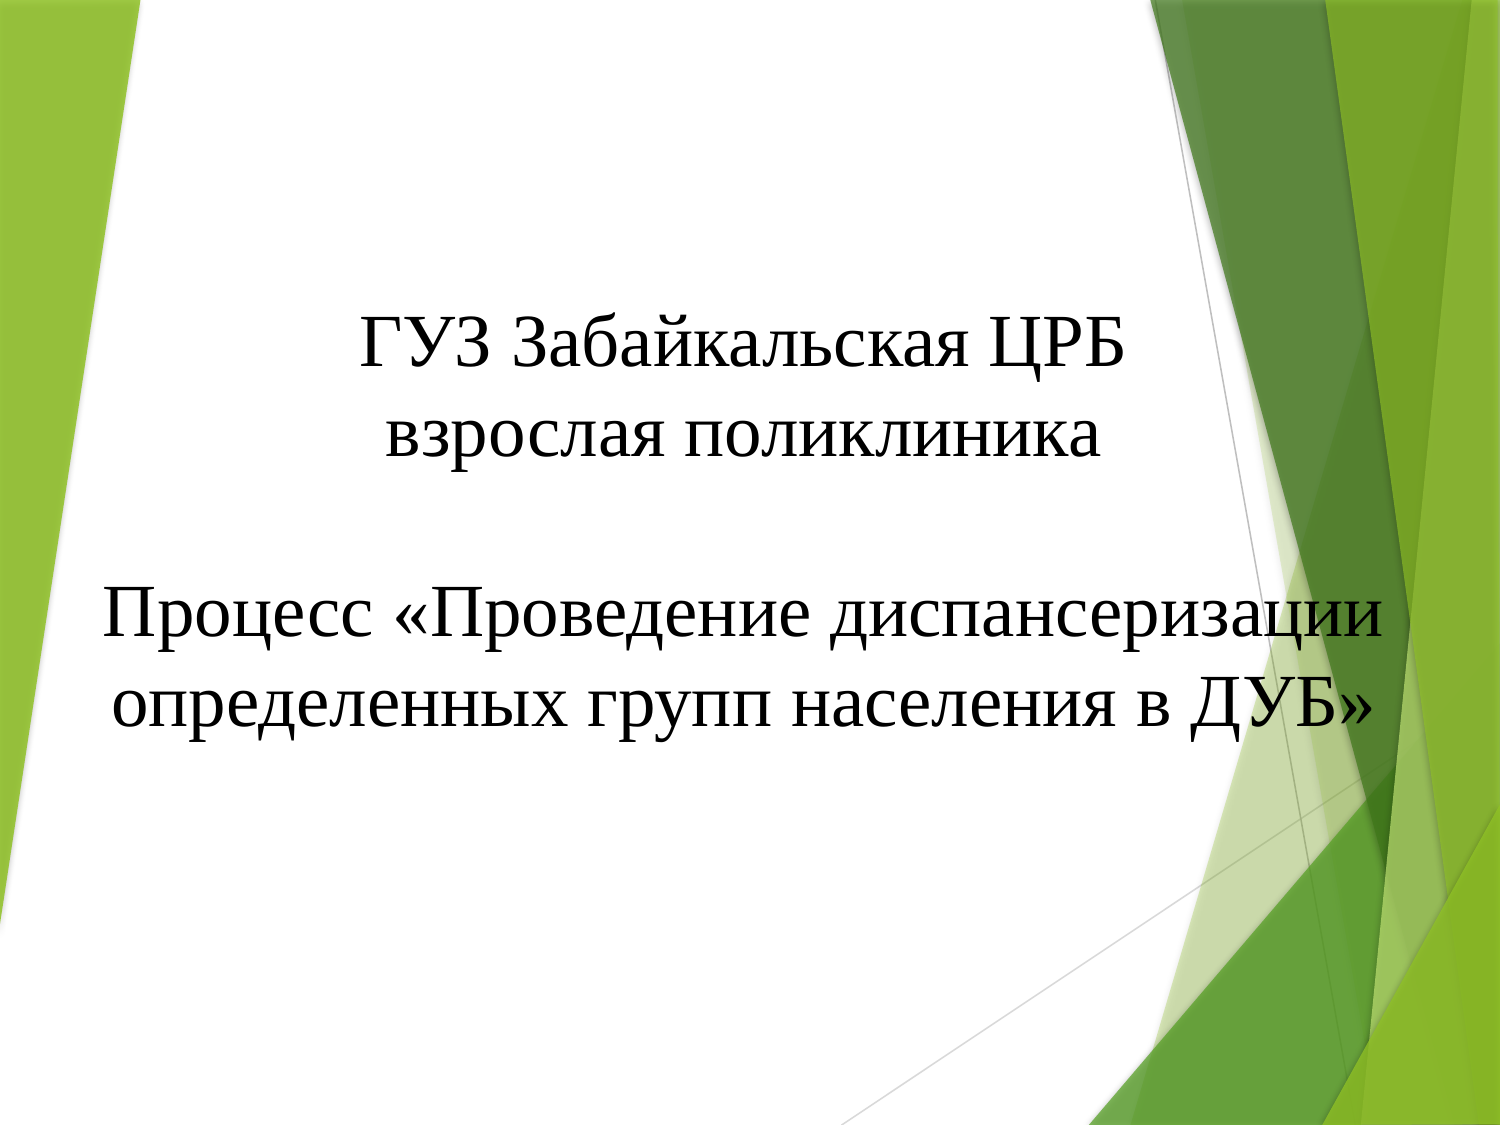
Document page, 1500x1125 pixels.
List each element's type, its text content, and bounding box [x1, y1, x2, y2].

title ГУЗ Забайкальская ЦРБ взрослая поликлиника Процесс «Проведение диспансеризации определенных групп населения в ДУБ» [64, 54, 1424, 929]
